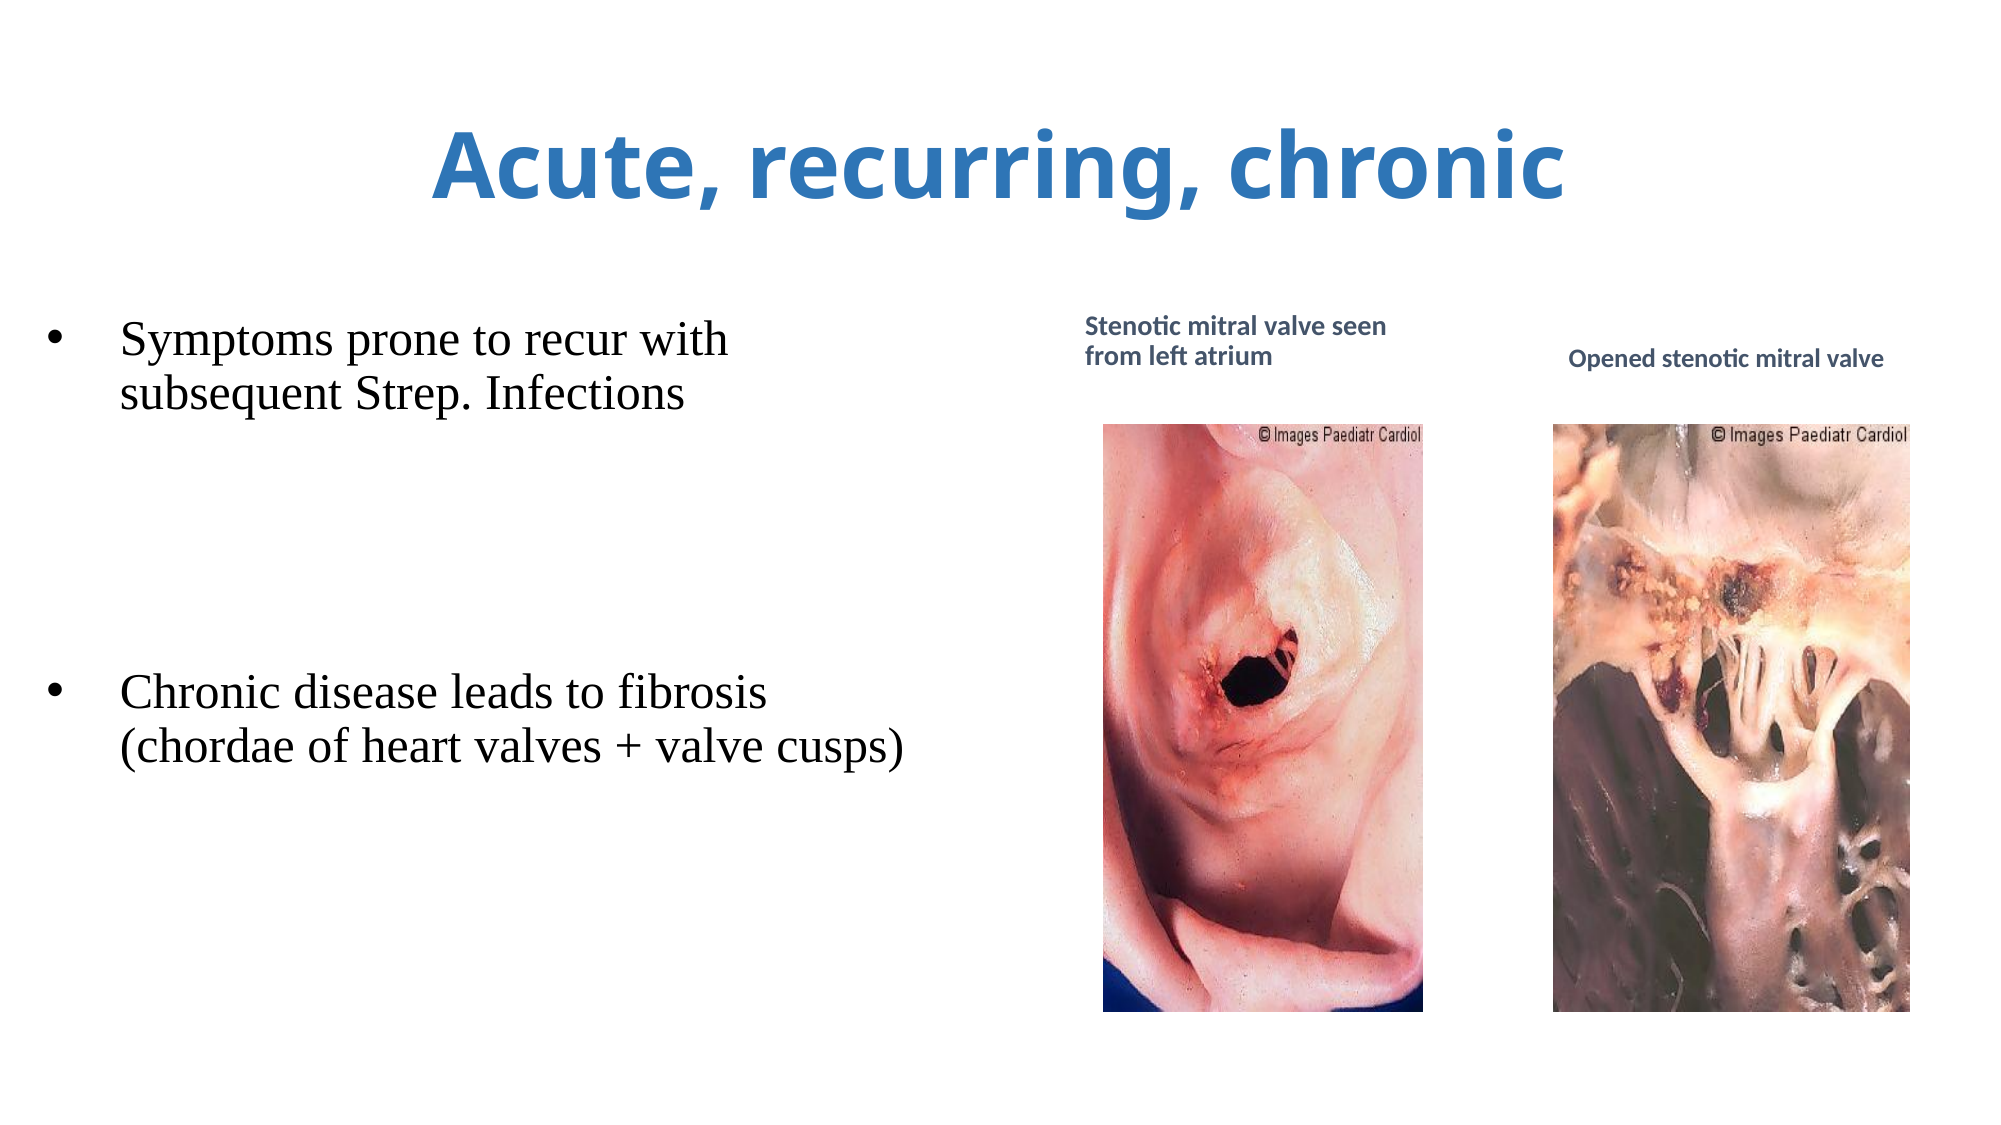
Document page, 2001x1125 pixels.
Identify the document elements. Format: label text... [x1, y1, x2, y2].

list Symptoms prone to recur with subsequent Strep. Infections Chronic disease leads to fibrosis (chordae of heart valves + valve cusps) [31, 304, 924, 1045]
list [1103, 423, 1423, 1012]
list Stenotic mitral valve seen from left atrium [1070, 246, 1449, 382]
title Acute, recurring, chronic [137, 59, 1863, 278]
list Opened stenotic mitral valve [1553, 246, 1948, 382]
picture [1553, 423, 1910, 1012]
